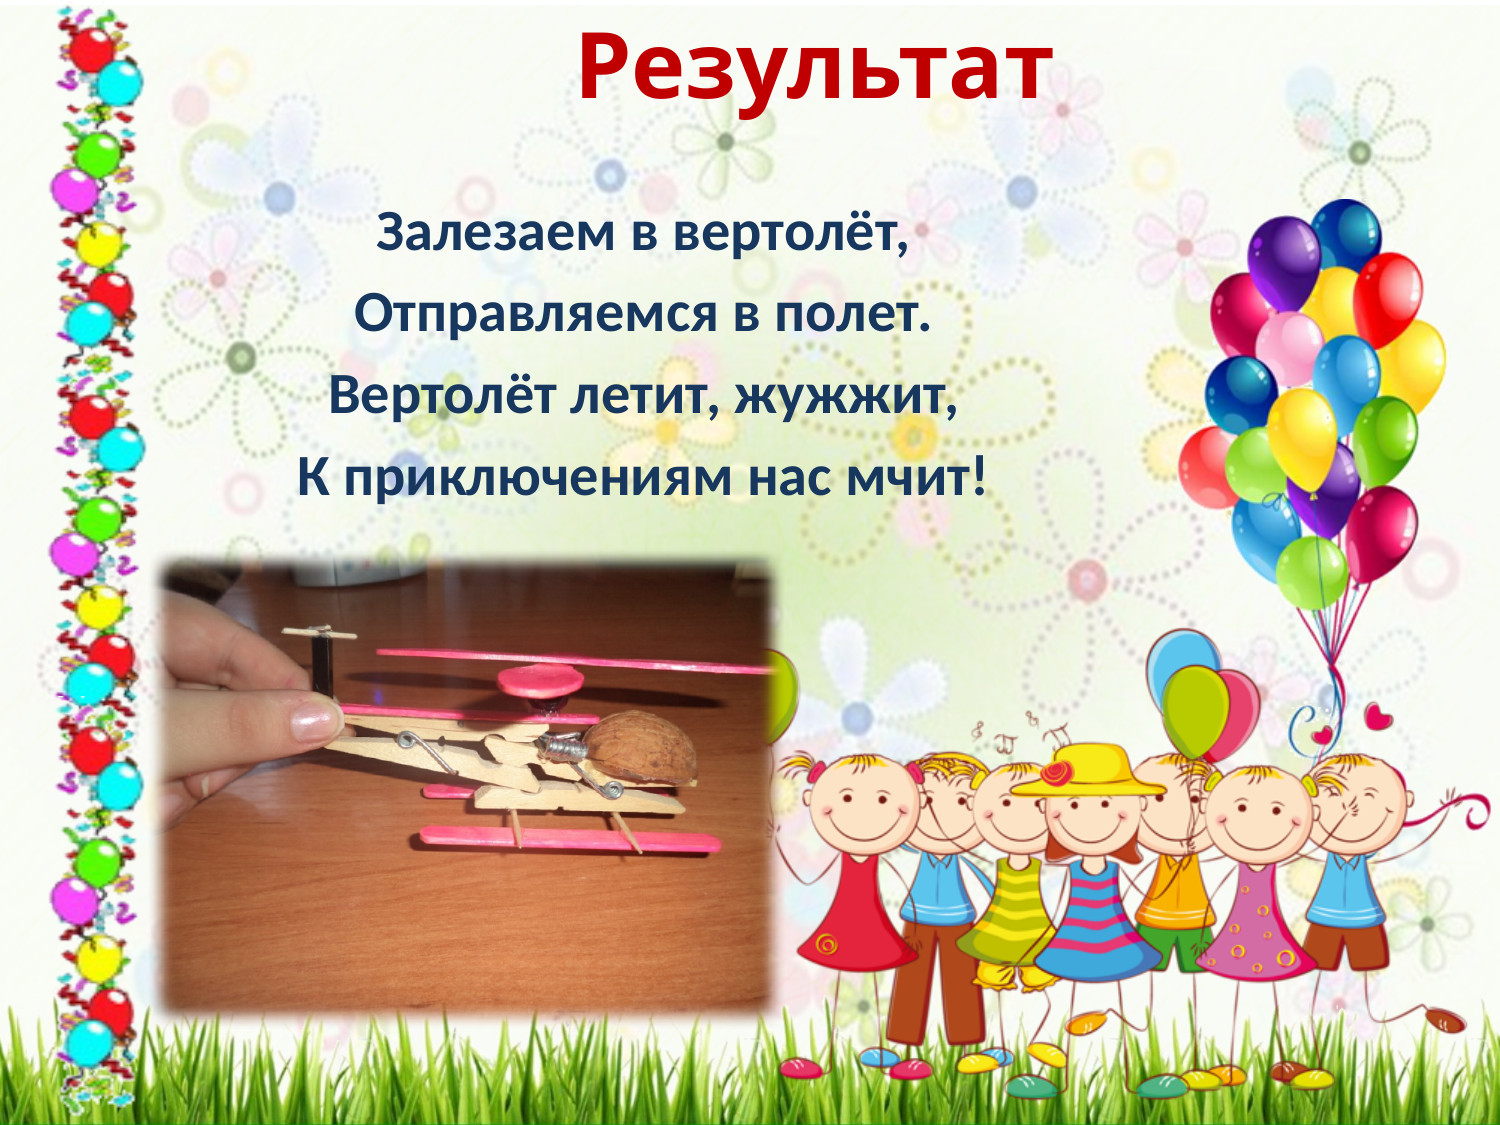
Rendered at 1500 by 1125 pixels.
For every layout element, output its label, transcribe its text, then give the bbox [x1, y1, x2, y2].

picture [0, 0, 1500, 1125]
list Залезаем в вертолёт, Отправляемся в полет. Вертолёт летит, жужжит, К приключениям нас мчит! [135, 184, 1152, 551]
title Результат [150, 0, 1500, 114]
